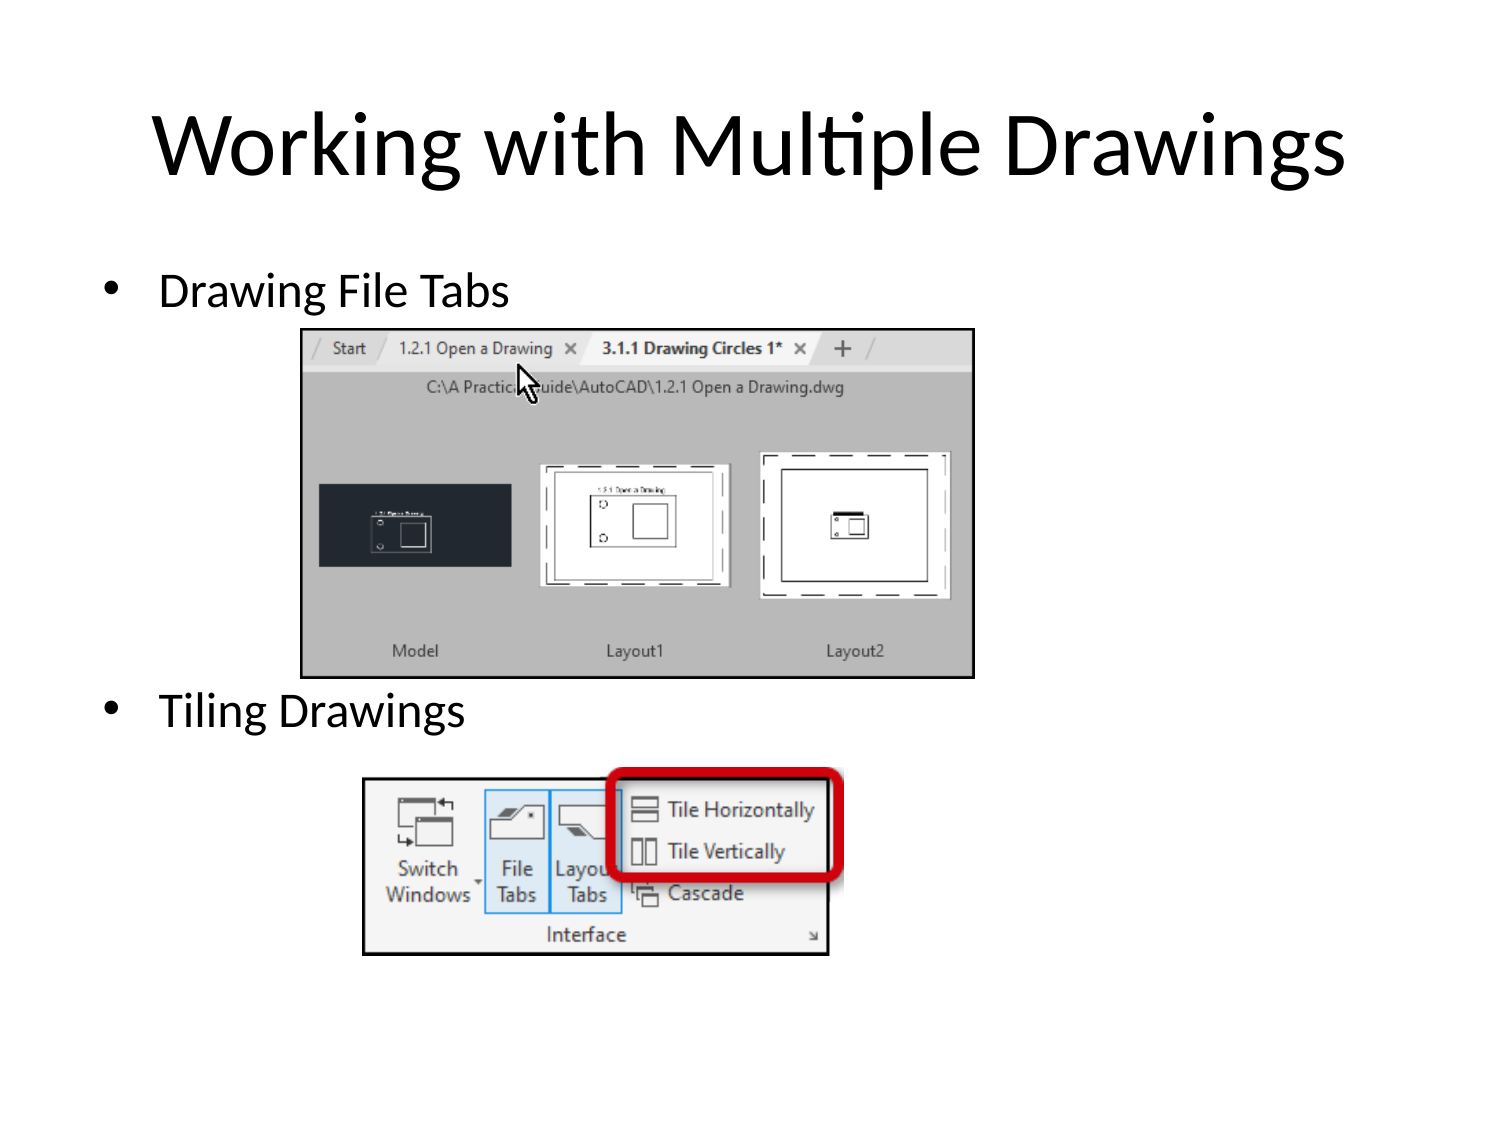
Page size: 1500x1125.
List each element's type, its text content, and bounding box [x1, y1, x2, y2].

list Drawing File Tabs Tiling Drawings [87, 249, 800, 950]
picture [362, 767, 844, 956]
title Working with Multiple Drawings [75, 45, 1425, 233]
picture [299, 328, 976, 679]
